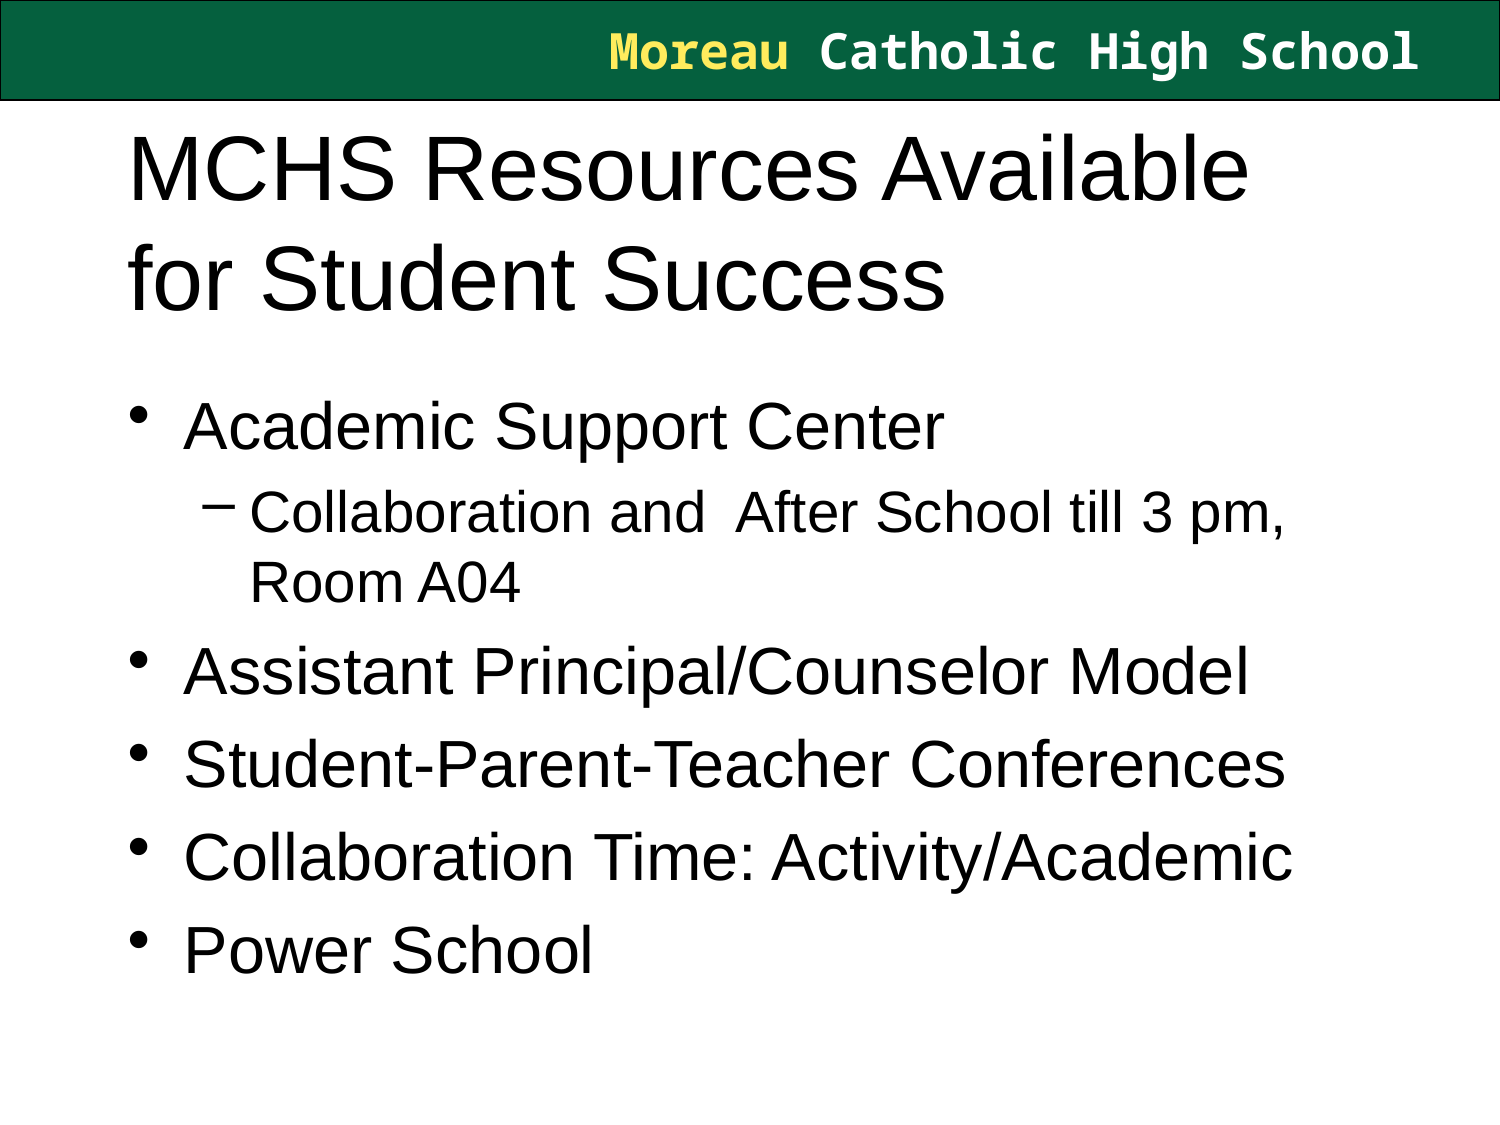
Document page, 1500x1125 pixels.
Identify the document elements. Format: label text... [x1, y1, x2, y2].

list Academic Support Center Collaboration and After School till 3 pm, Room A04 Assistant Principal/Counselor Model Student-Parent-Teacher Conferences Collaboration Time: Activity/Academic Power School [112, 374, 1388, 1051]
title MCHS Resources Available for Student Success [112, 124, 1388, 313]
